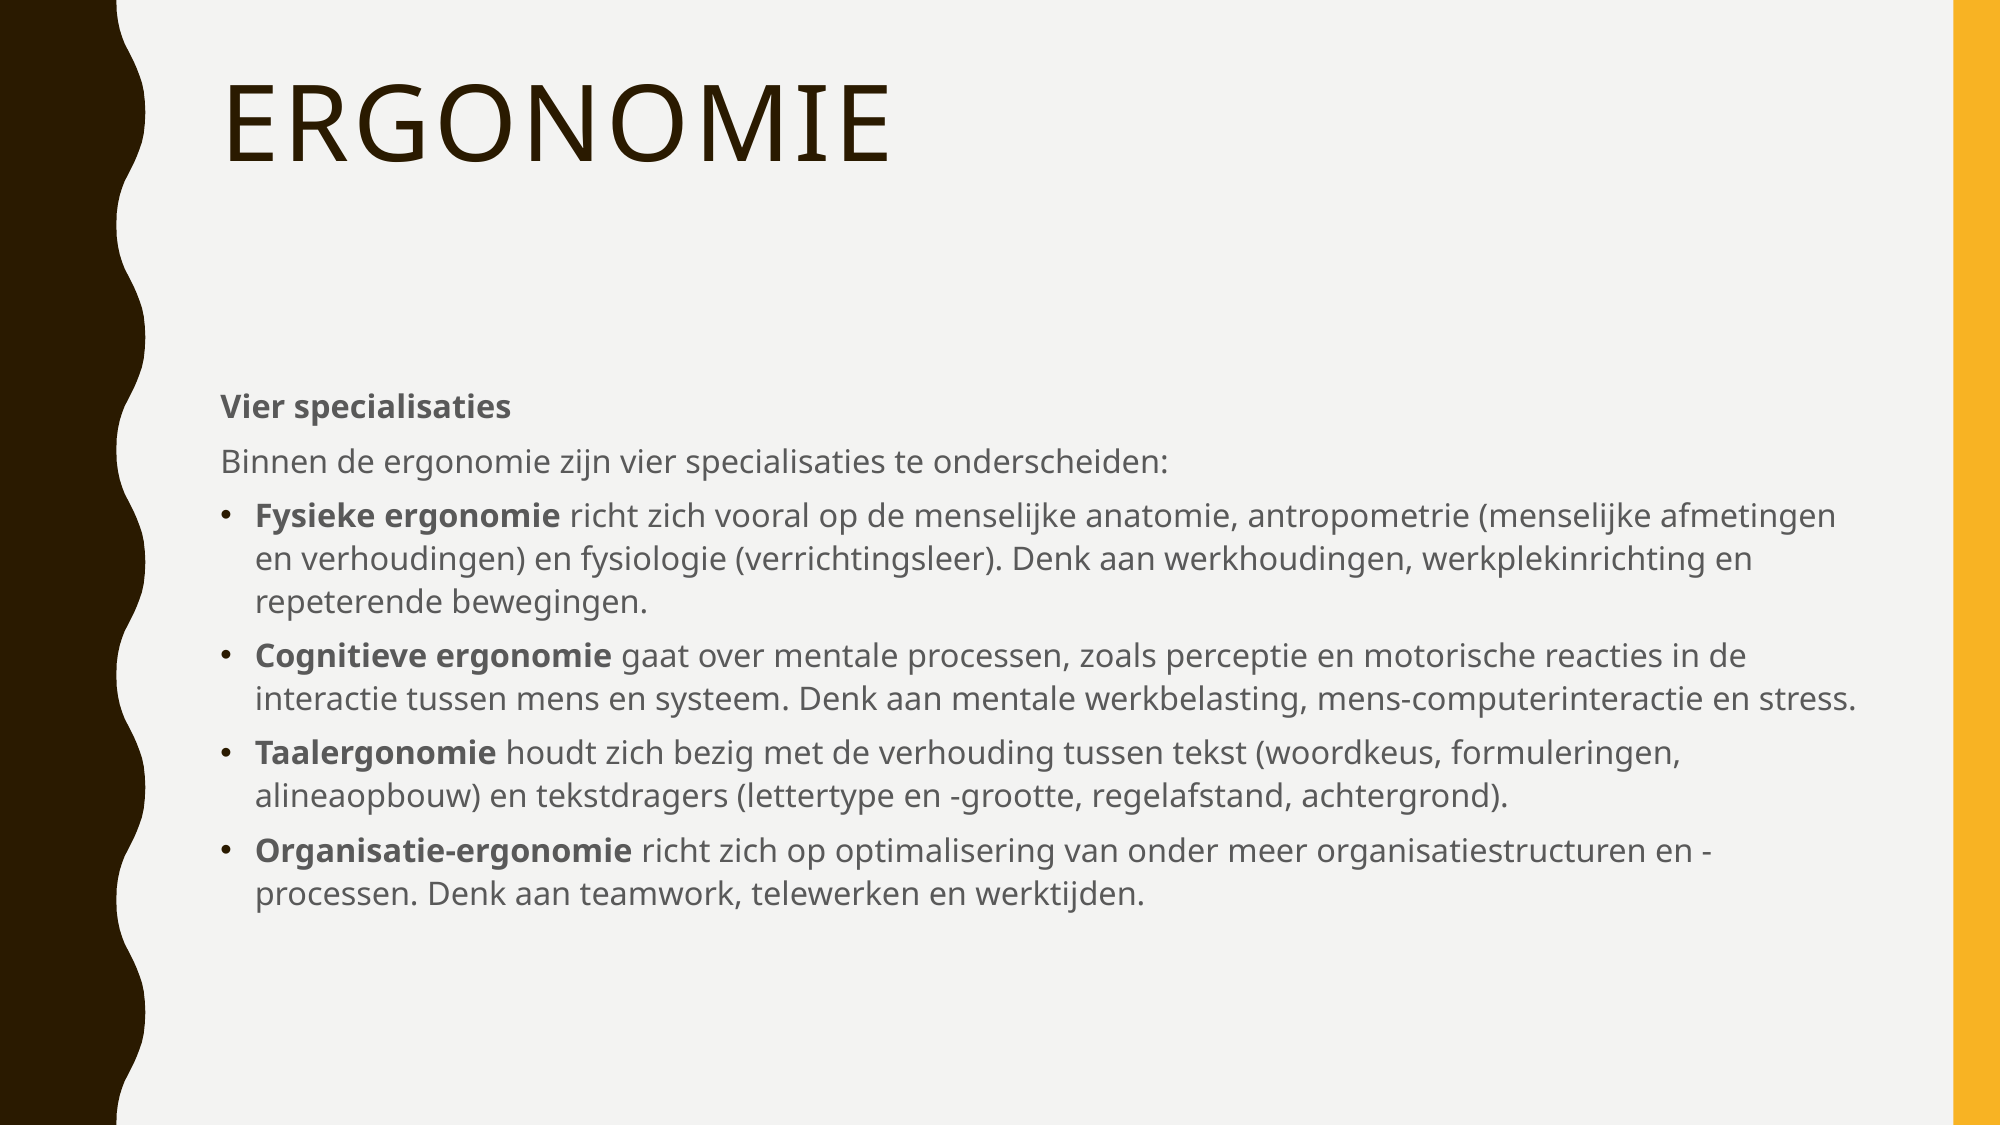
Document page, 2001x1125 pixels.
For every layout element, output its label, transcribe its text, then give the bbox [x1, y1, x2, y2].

title Ergonomie [205, 62, 1875, 308]
list Vier specialisaties Binnen de ergonomie zijn vier specialisaties te onderscheiden: Fysieke ergonomie richt zich vooral op de menselijke anatomie, antropometrie (menselijke afmetingen en verhoudingen) en fysiologie (verrichtingsleer). Denk aan werkhoudingen, werkplekinrichting en repeterende bewegingen. Cognitieve ergonomie gaat over mentale processen, zoals perceptie en motorische reacties in de interactie tussen mens en systeem. Denk aan mentale werkbelasting, mens-computerinteractie en stress. Taalergonomie houdt zich bezig met de verhouding tussen tekst (woordkeus, formuleringen, alineaopbouw) en tekstdragers (lettertype en -grootte, regelafstand, achtergrond). Organisatie-ergonomie richt zich op optimalisering van onder meer organisatiestructuren en -processen. Denk aan teamwork, telewerken en werktijden. [205, 375, 1875, 965]
